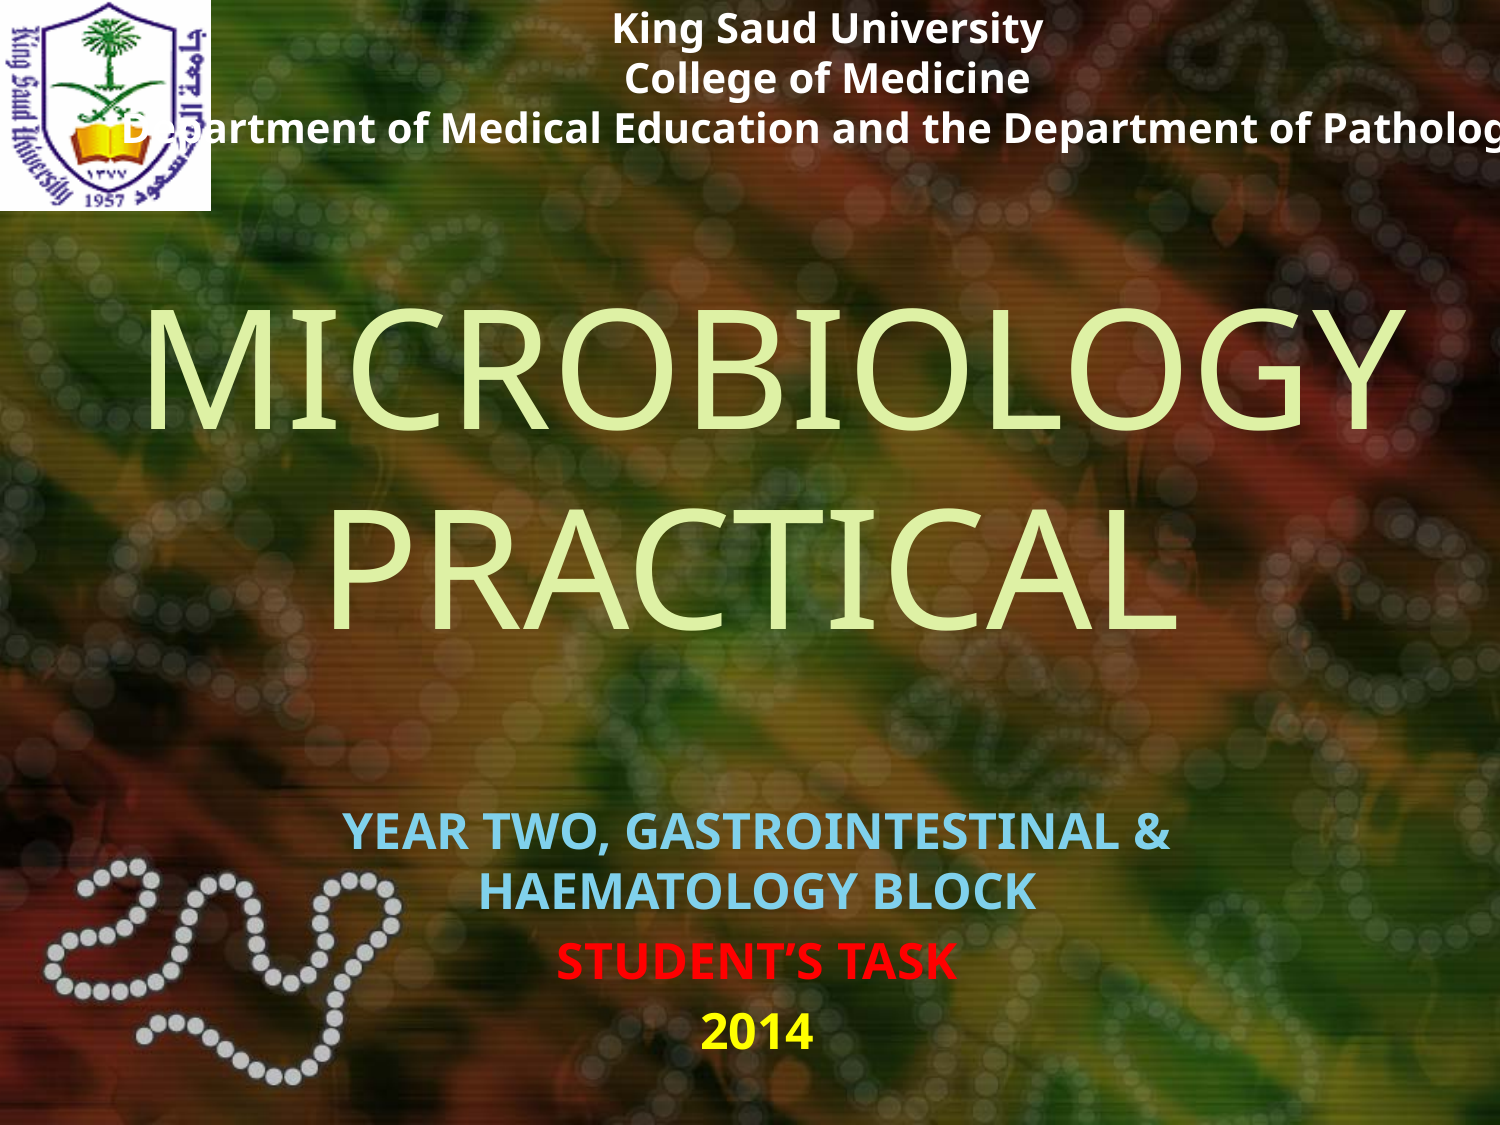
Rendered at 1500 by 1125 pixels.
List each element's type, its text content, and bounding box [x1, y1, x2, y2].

picture [0, 0, 1500, 1125]
subtitle YEAR TWO, GASTROINTESTINAL & HAEMATOLOGY BLOCK STUDENT’S TASK 2014 [231, 792, 1283, 1081]
title MICROBIOLOGY PRACTICAL [101, 429, 1443, 671]
text_box King Saud University College of Medicine Department of Medical Education and the Department of Pathology [212, 0, 1500, 160]
